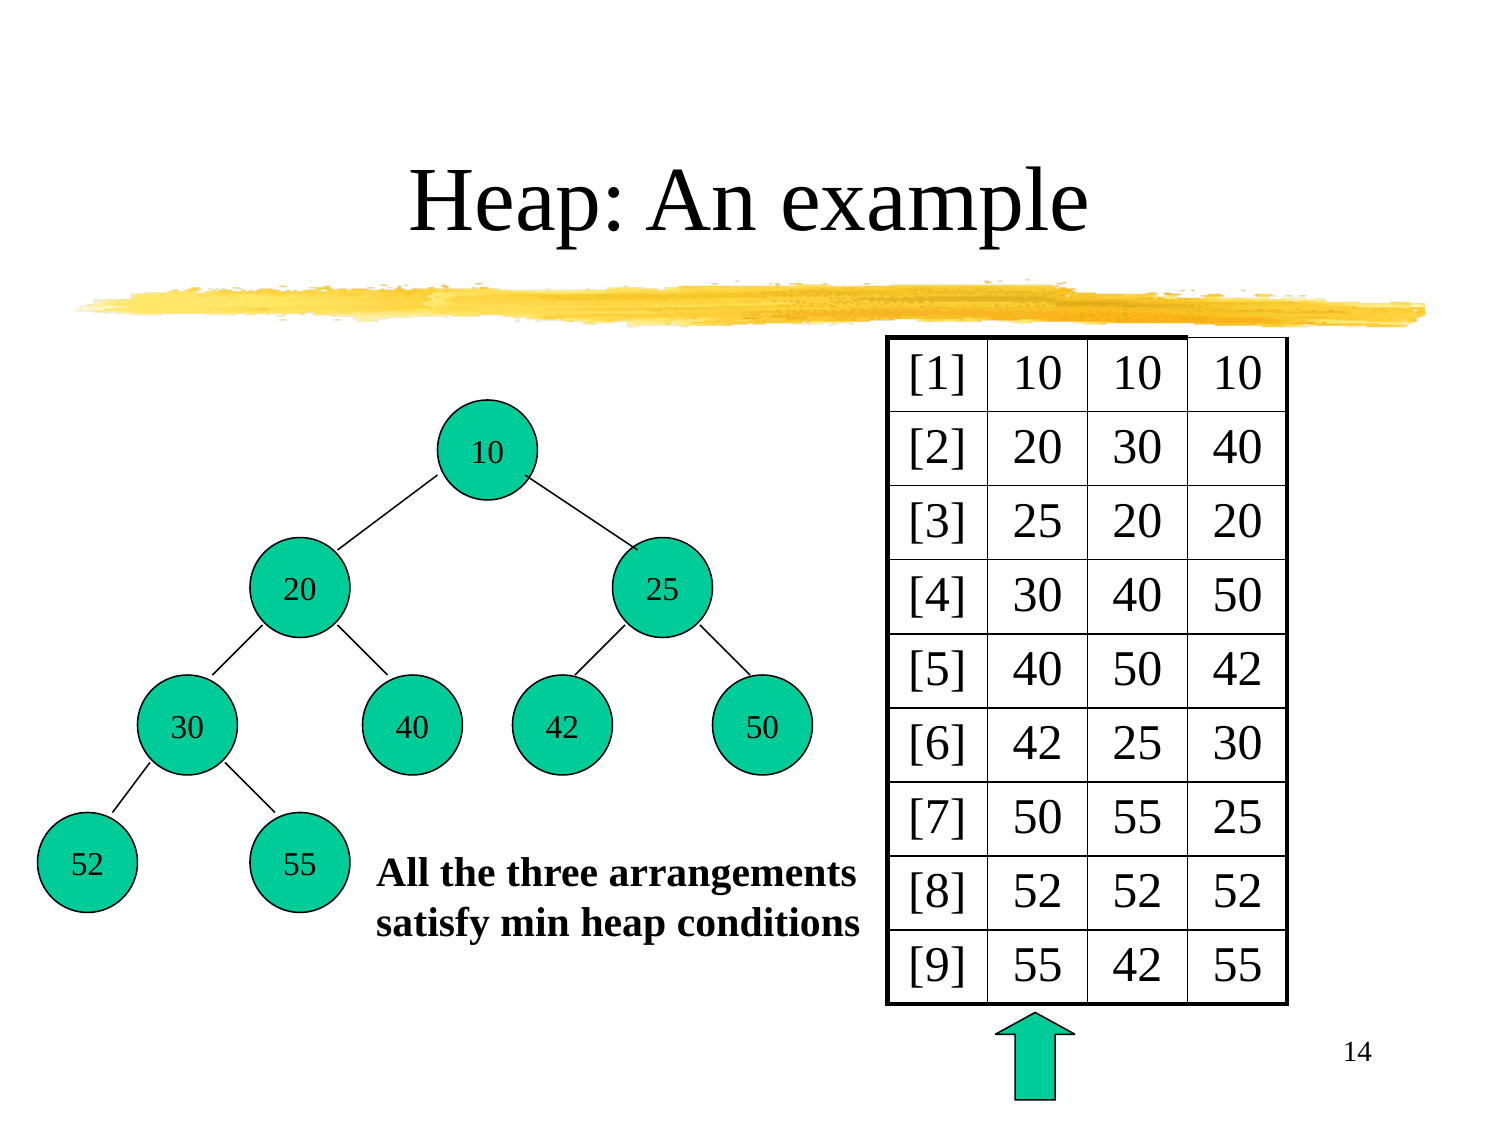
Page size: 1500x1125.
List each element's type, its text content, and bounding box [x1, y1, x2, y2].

table_cell 52 [988, 857, 1087, 929]
table_cell 50 [1088, 635, 1187, 707]
text_box All the three arrangements satisfy min heap conditions [361, 837, 876, 953]
table_cell 42 [1088, 931, 1187, 1002]
table_cell 30 [988, 560, 1087, 633]
table_cell 42 [1188, 635, 1285, 707]
table_cell [5] [890, 635, 987, 707]
table_cell 40 [1088, 560, 1187, 633]
slide_number 14 [1074, 1024, 1388, 1101]
picture [75, 274, 1425, 338]
table_cell [4] [890, 560, 987, 633]
table_header [1] [890, 340, 987, 411]
table_cell 50 [988, 783, 1087, 855]
table_cell 55 [1088, 783, 1187, 855]
table_cell [6] [890, 709, 987, 781]
table_cell 25 [1188, 783, 1285, 855]
table_cell 40 [1188, 412, 1285, 485]
table_cell 42 [988, 709, 1087, 781]
table_cell [3] [890, 486, 987, 559]
text_box [995, 1012, 1075, 1100]
table_cell 55 [988, 931, 1087, 1002]
table_cell 40 [988, 635, 1087, 707]
table_cell [7] [890, 783, 987, 855]
table_cell 52 [1188, 857, 1285, 929]
table_cell [9] [890, 931, 987, 1002]
table_header 10 [988, 340, 1087, 411]
table_cell 25 [988, 486, 1087, 559]
title Heap: An example [112, 99, 1388, 288]
table_cell [8] [890, 857, 987, 929]
table_cell [2] [890, 412, 987, 485]
table_cell 30 [1188, 709, 1285, 781]
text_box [37, 399, 813, 913]
table_header 10 [1188, 338, 1285, 411]
table_cell 25 [1088, 709, 1187, 781]
table_cell 50 [1188, 560, 1285, 633]
table_cell 20 [1188, 486, 1285, 559]
table_cell 30 [1088, 412, 1187, 485]
table_header 10 [1088, 340, 1187, 411]
table_cell 55 [1188, 931, 1285, 1002]
table_cell 52 [1088, 857, 1187, 929]
table_cell 20 [1088, 486, 1187, 559]
table_cell 20 [988, 412, 1087, 485]
